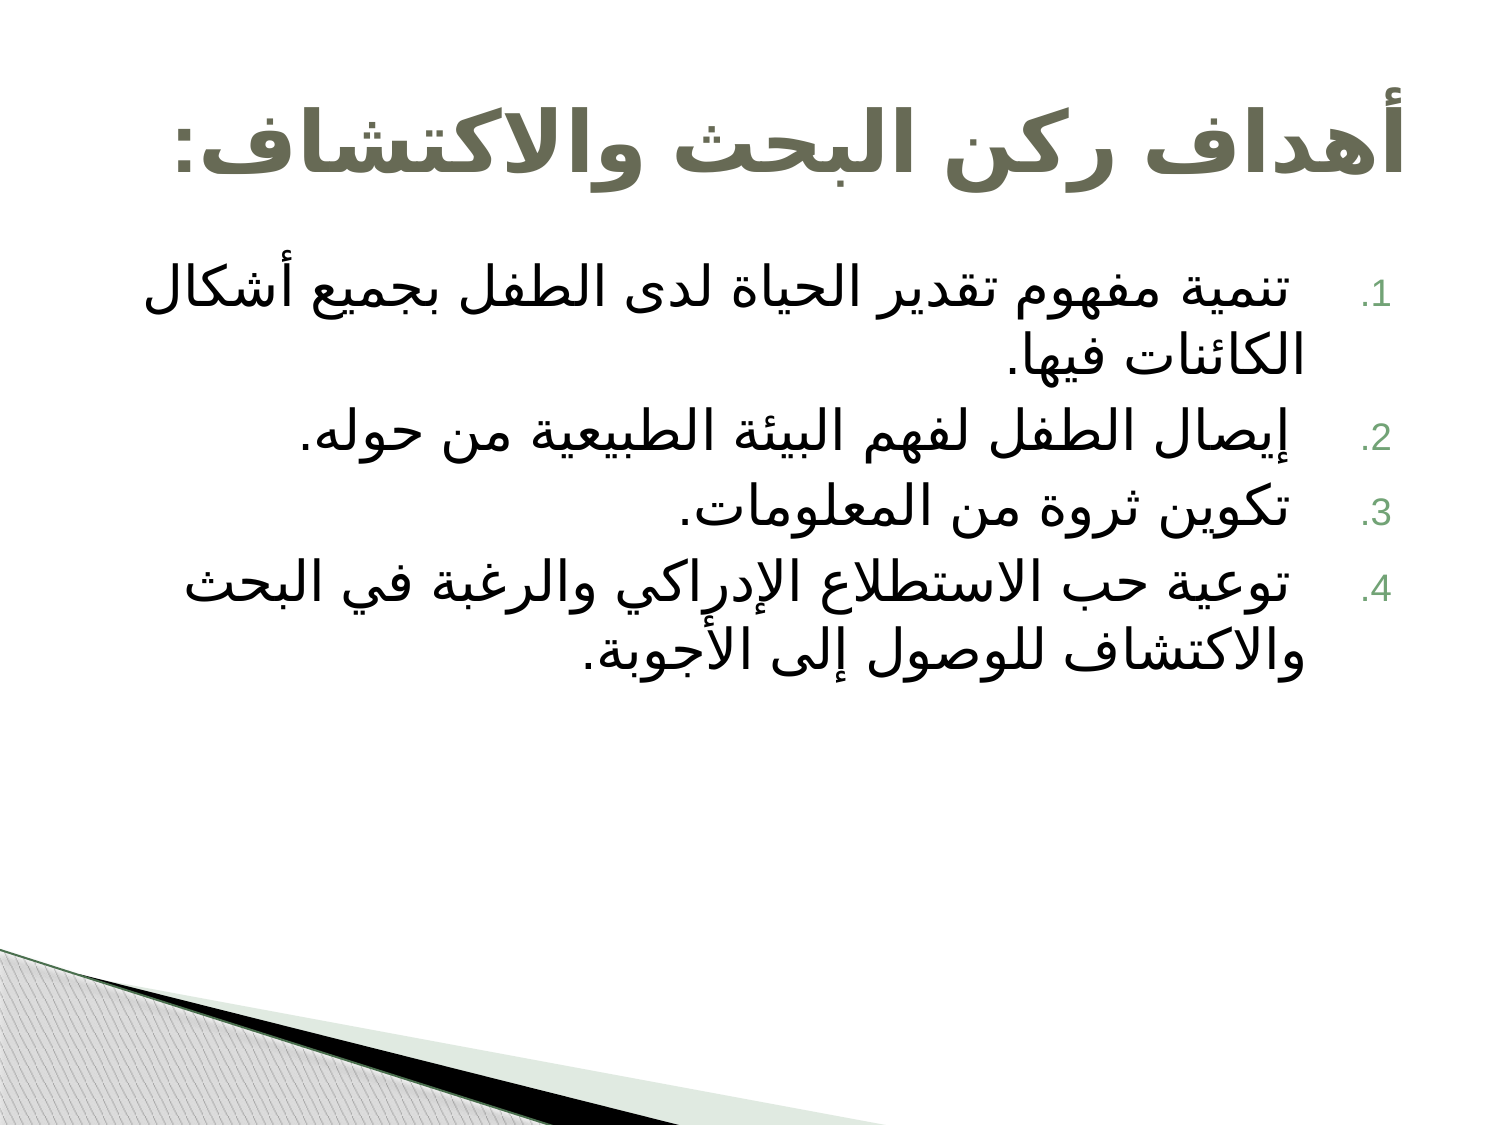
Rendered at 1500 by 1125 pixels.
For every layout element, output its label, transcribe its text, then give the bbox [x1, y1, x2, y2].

title أهداف ركن البحث والاكتشاف: [75, 45, 1425, 233]
list تنمية مفهوم تقدير الحياة لدى الطفل بجميع أشكال الكائنات فيها. إيصال الطفل لفهم البيئة الطبيعية من حوله. تكوين ثروة من المعلومات. توعية حب الاستطلاع الإدراكي والرغبة في البحث والاكتشاف للوصول إلى الأجوبة. [74, 242, 1426, 986]
